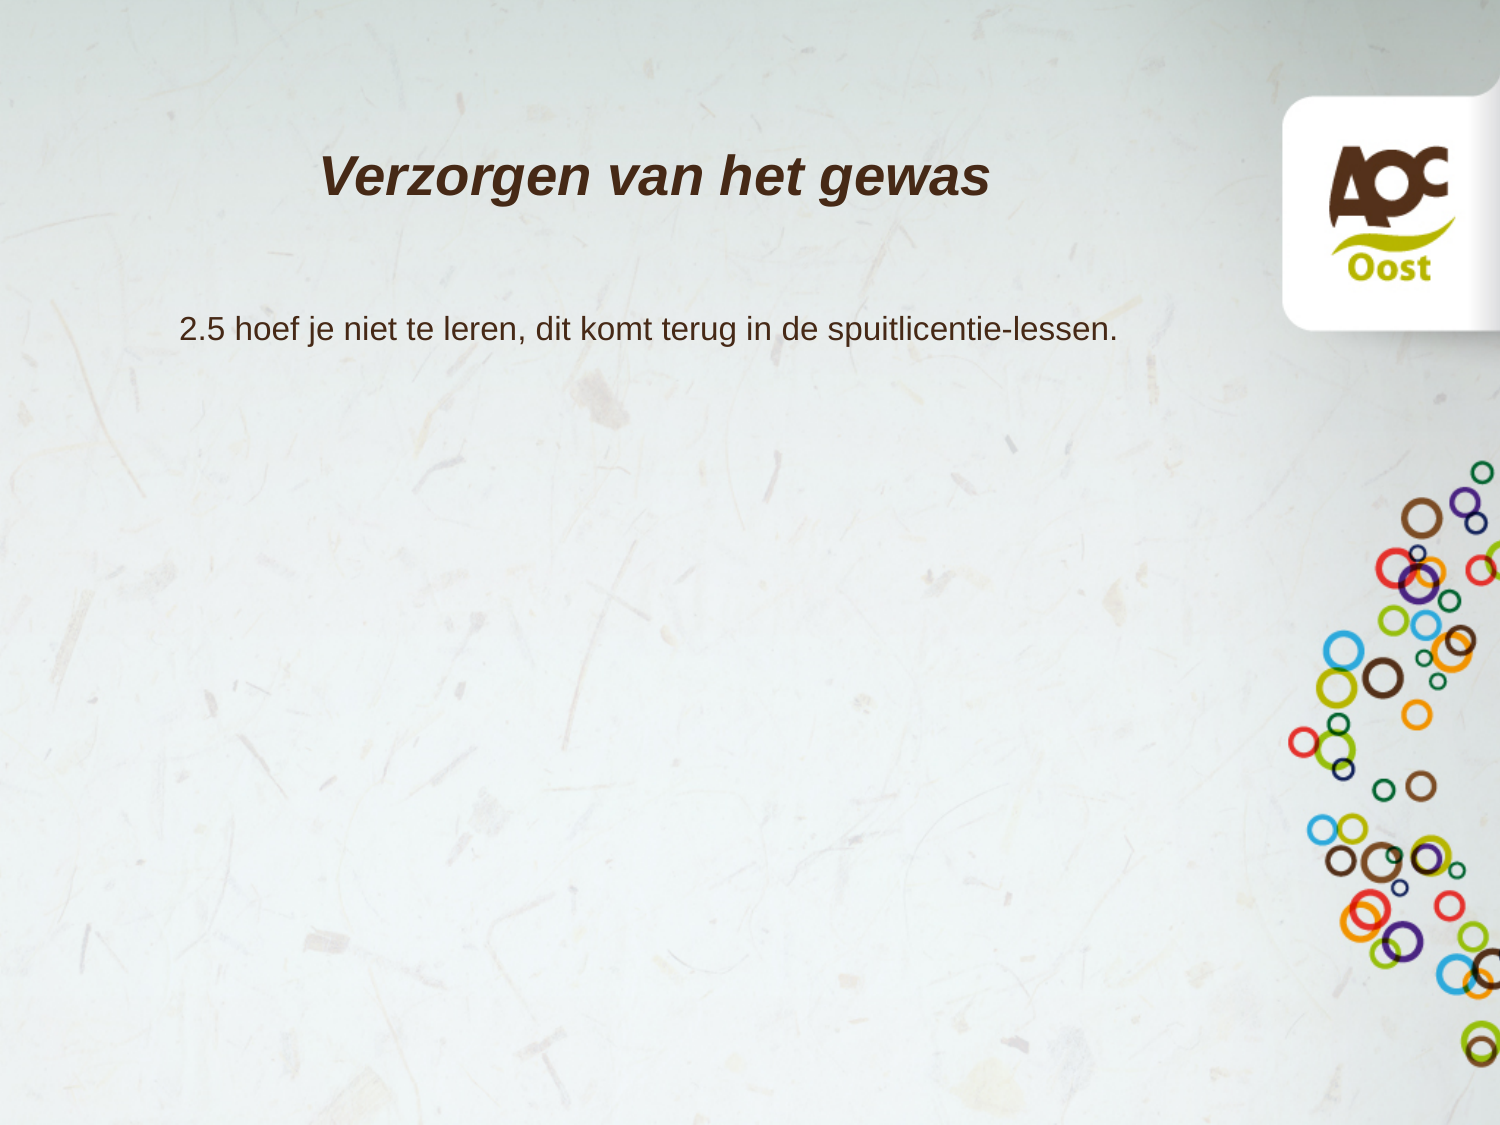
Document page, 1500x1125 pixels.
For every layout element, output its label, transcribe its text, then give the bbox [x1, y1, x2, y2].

subtitle 2.5 hoef je niet te leren, dit komt terug in de spuitlicentie-lessen. [64, 253, 1235, 785]
picture [0, 0, 1500, 1125]
title Verzorgen van het gewas [112, 101, 1199, 244]
